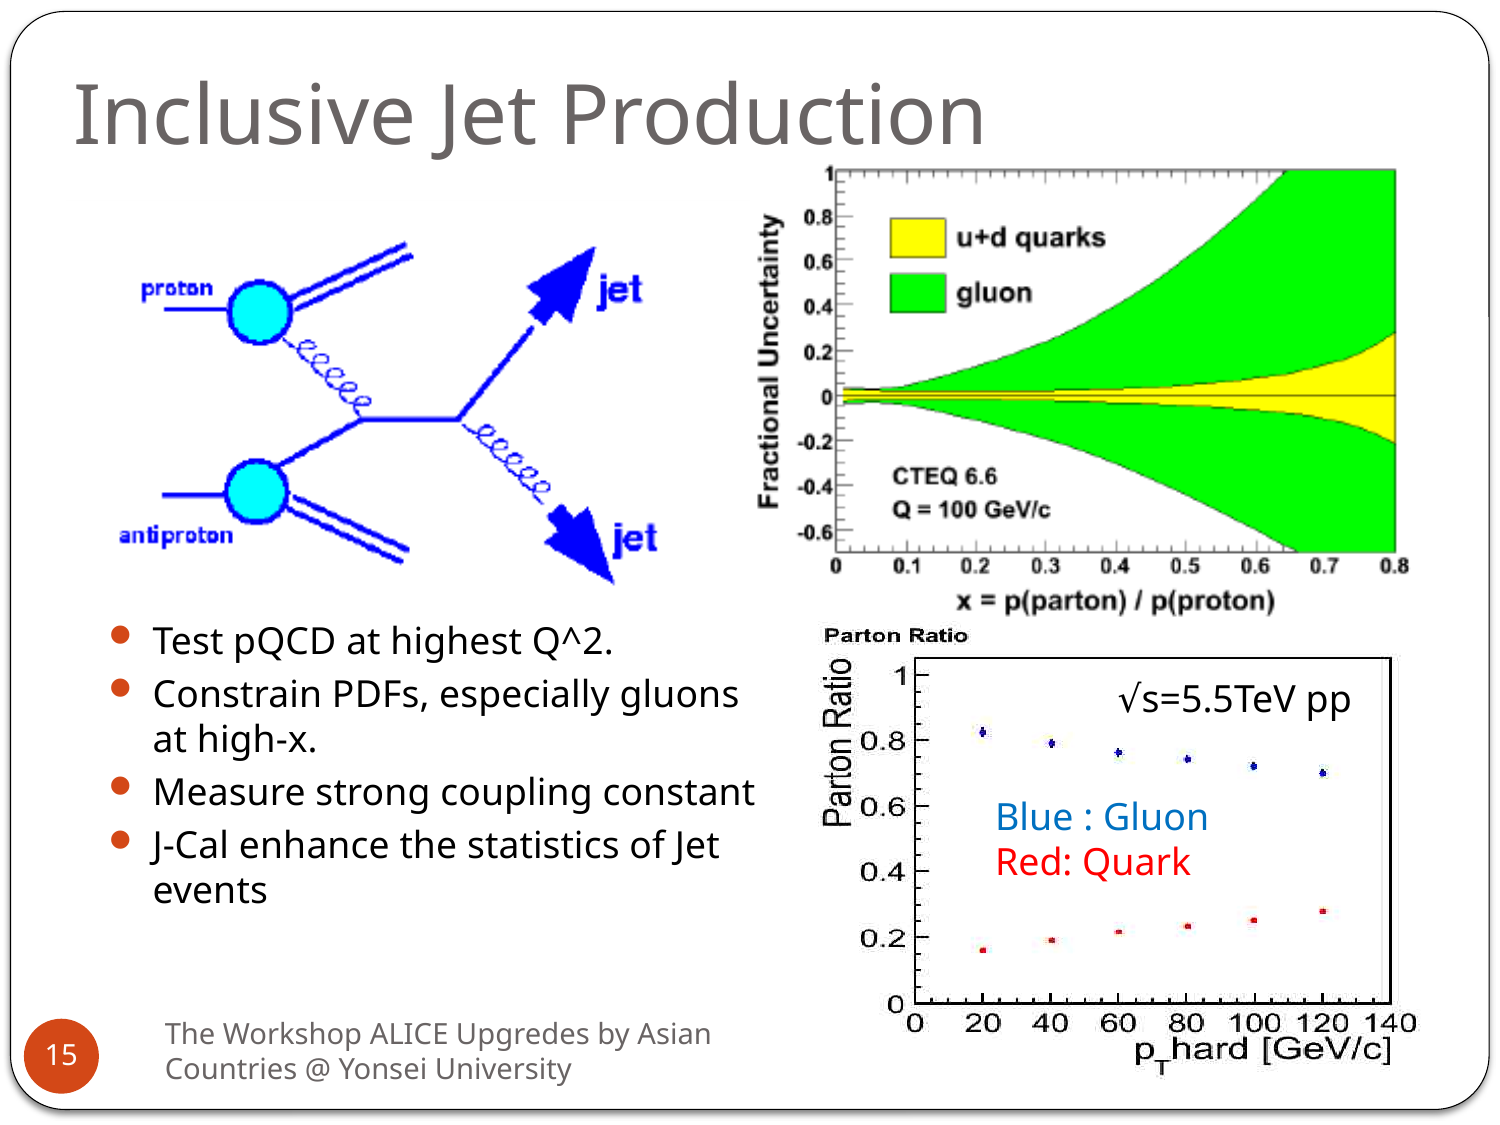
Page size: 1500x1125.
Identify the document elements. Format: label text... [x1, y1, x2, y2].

picture [65, 163, 1442, 1087]
list Test pQCD at highest Q^2. Constrain PDFs, especially gluons at high-x. Measure strong coupling constant J-Cal enhance the statistics of Jet events [93, 620, 774, 923]
footer The Workshop ALICE Upgredes by Asian Countries @ Yonsei University [150, 1012, 800, 1088]
slide_number 15 [23, 1018, 99, 1094]
title Inclusive Jet Production [58, 23, 1334, 176]
